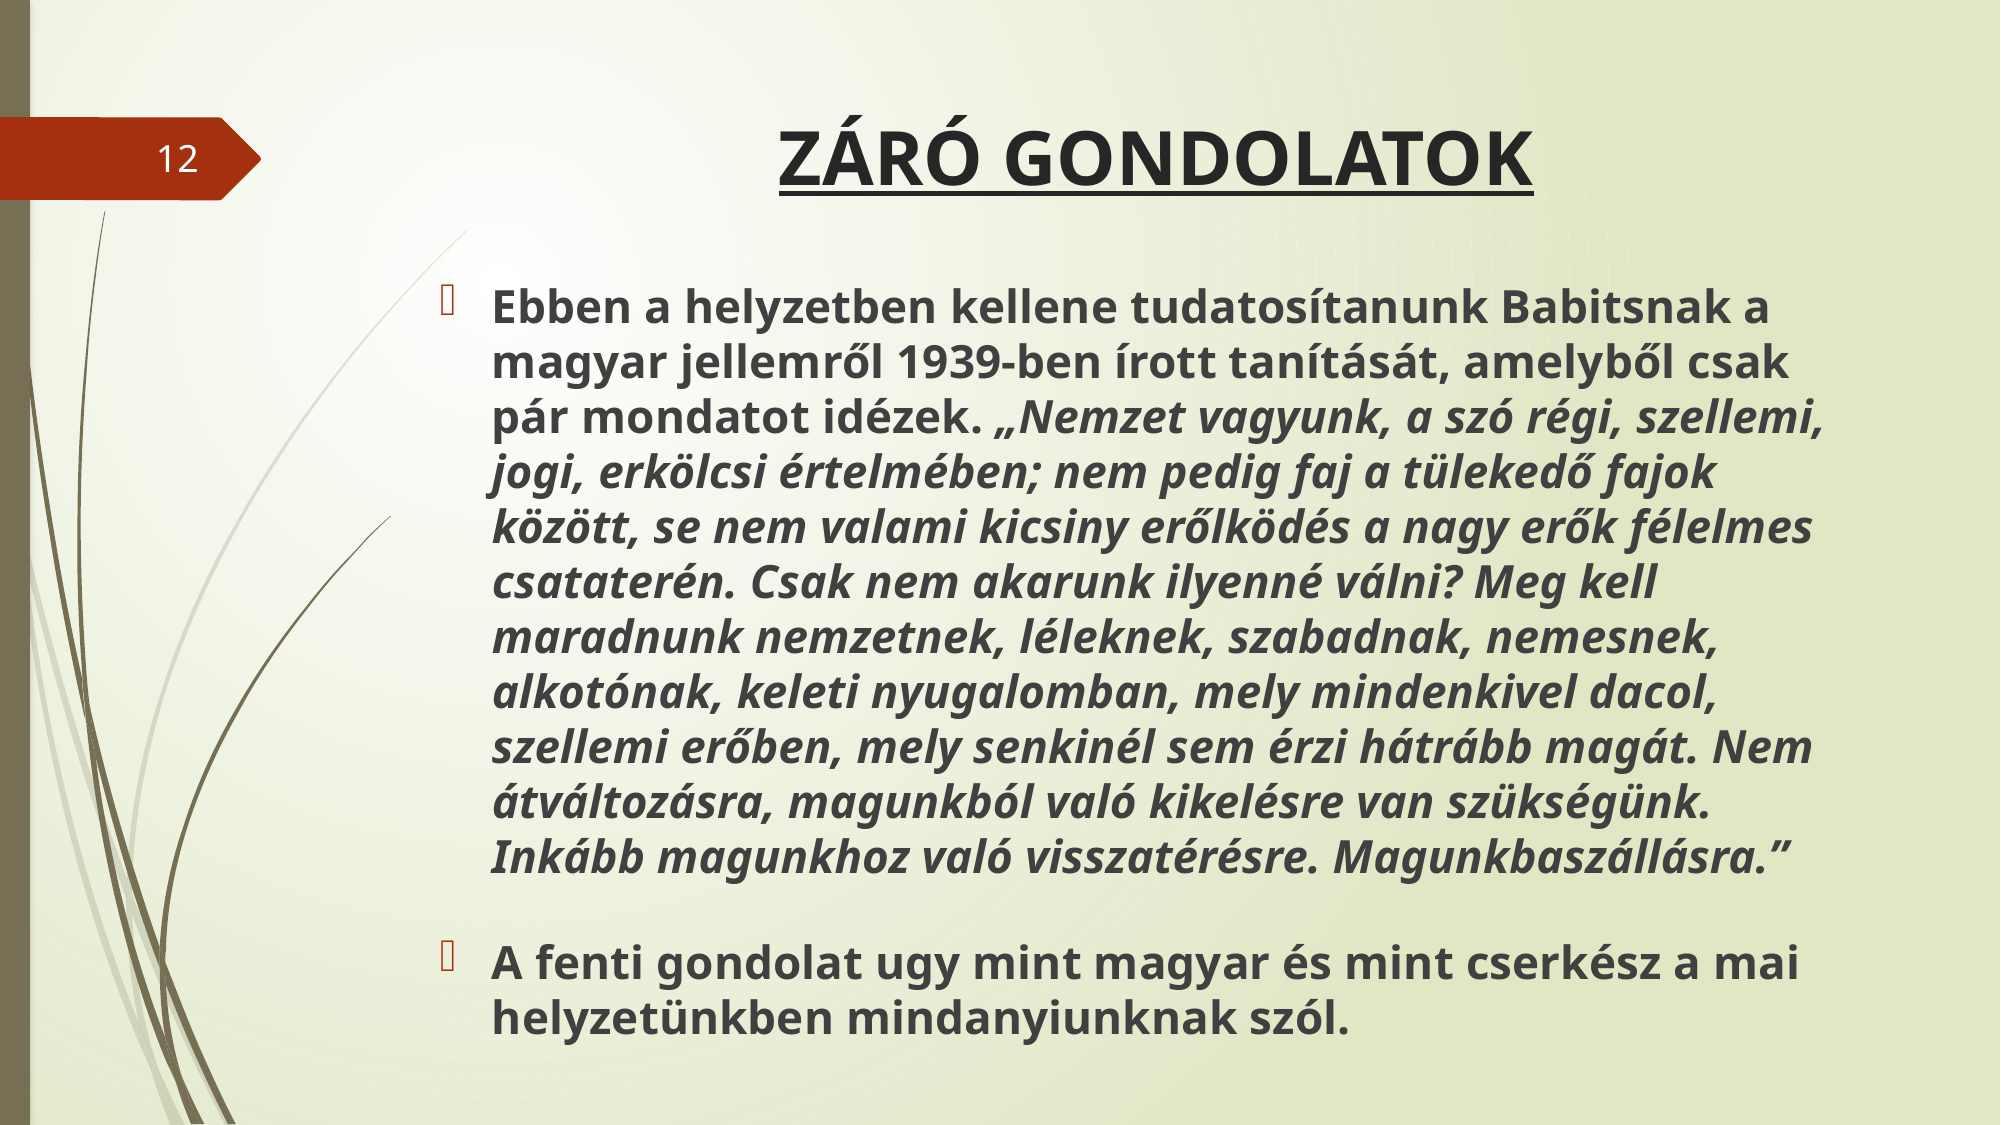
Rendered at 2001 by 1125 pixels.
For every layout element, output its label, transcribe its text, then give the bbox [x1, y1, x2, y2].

list Ebben a helyzetben kellene tudatosítanunk Babitsnak a magyar jellemről 1939-ben írott tanítását, amelyből csak pár mondatot idézek. „Nemzet vagyunk, a szó régi, szellemi, jogi, erkölcsi értelmében; nem pedig faj a tülekedő fajok között, se nem valami kicsiny erőlködés a nagy erők félelmes csataterén. Csak nem akarunk ilyenné válni? Meg kell maradnunk nemzetnek, léleknek, szabadnak, nemesnek, alkotónak, keleti nyugalomban, mely mindenkivel dacol, szellemi erőben, mely senkinél sem érzi hátrább magát. Nem átváltozásra, magunkból való kikelésre van szükségünk. Inkább magunkhoz való visszatérésre. Magunkbaszállásra.” A fenti gondolat ugy mint magyar és mint cserkész a mai helyzetünkben mindanyiunknak szól. [424, 269, 1888, 1074]
title ZÁRÓ GONDOLATOK [425, 102, 1888, 269]
text_box 12 [141, 127, 214, 188]
